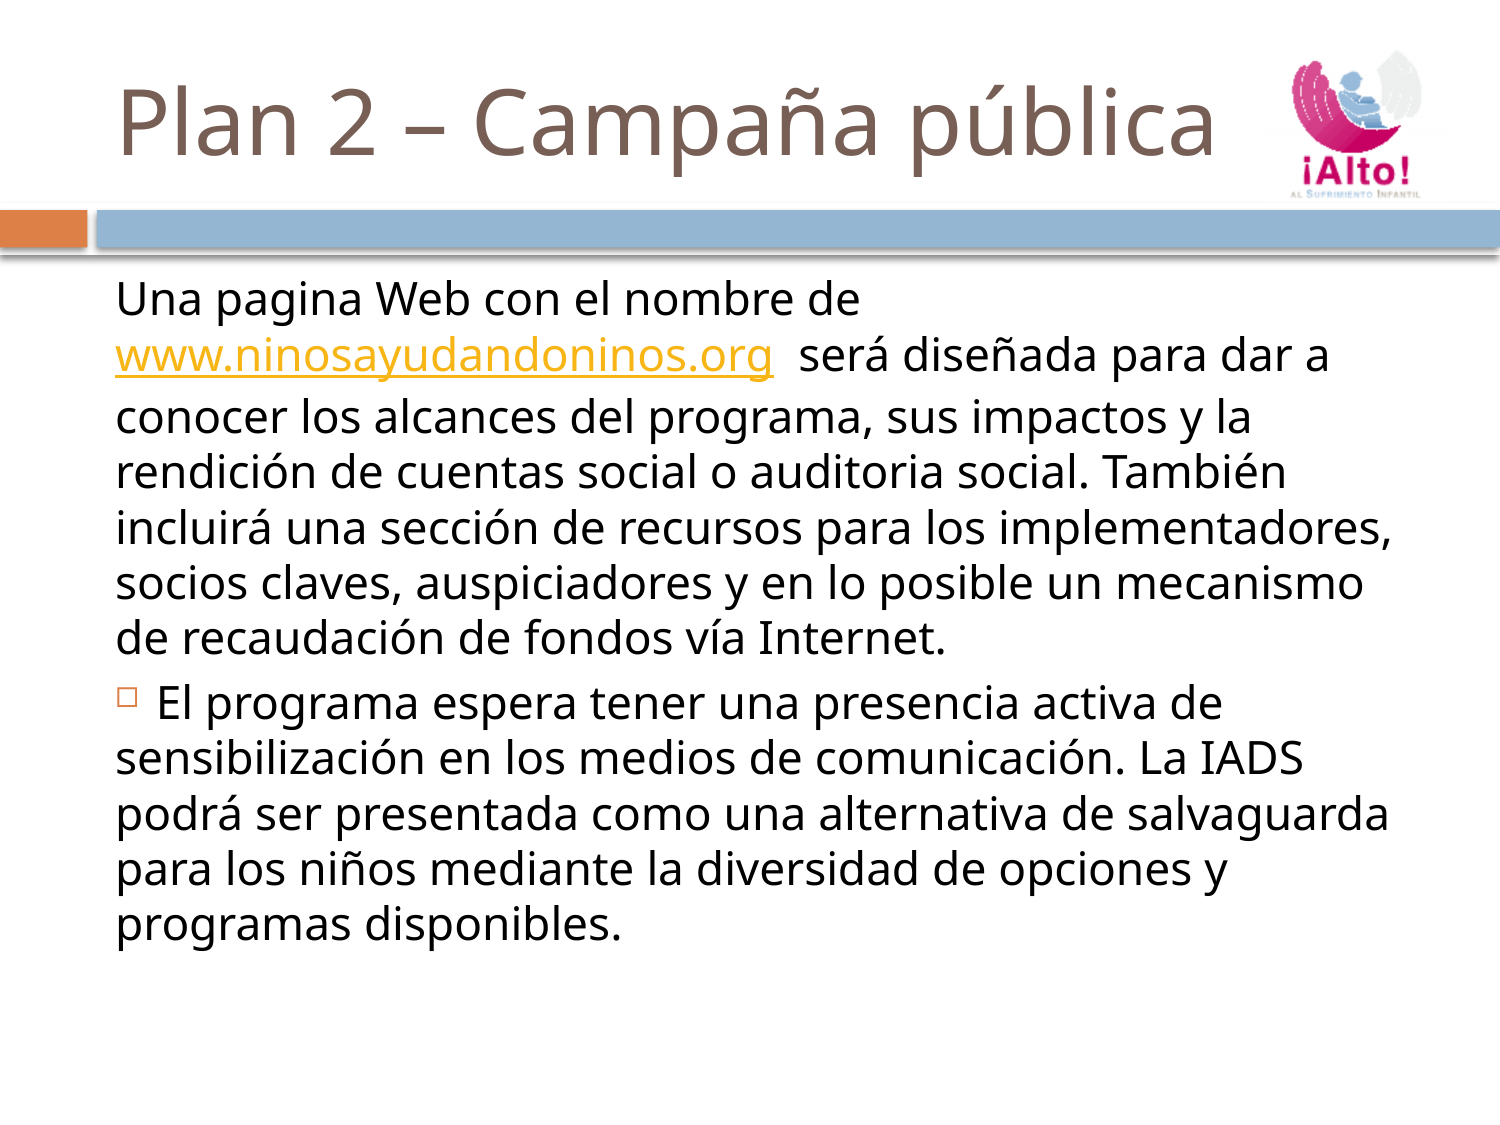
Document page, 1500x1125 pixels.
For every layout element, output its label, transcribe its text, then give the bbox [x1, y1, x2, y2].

picture [1262, 24, 1451, 213]
list Una pagina Web con el nombre de www.ninosayudandoninos.org será diseñada para dar a conocer los alcances del programa, sus impactos y la rendición de cuentas social o auditoria social. También incluirá una sección de recursos para los implementadores, socios claves, auspiciadores y en lo posible un mecanismo de recaudación de fondos vía Internet. El programa espera tener una presencia activa de sensibilización en los medios de comunicación. La IADS podrá ser presentada como una alternativa de salvaguarda para los niños mediante la diversidad de opciones y programas disponibles. [100, 262, 1438, 1000]
title Plan 2 – Campaña pública [100, 37, 1256, 200]
